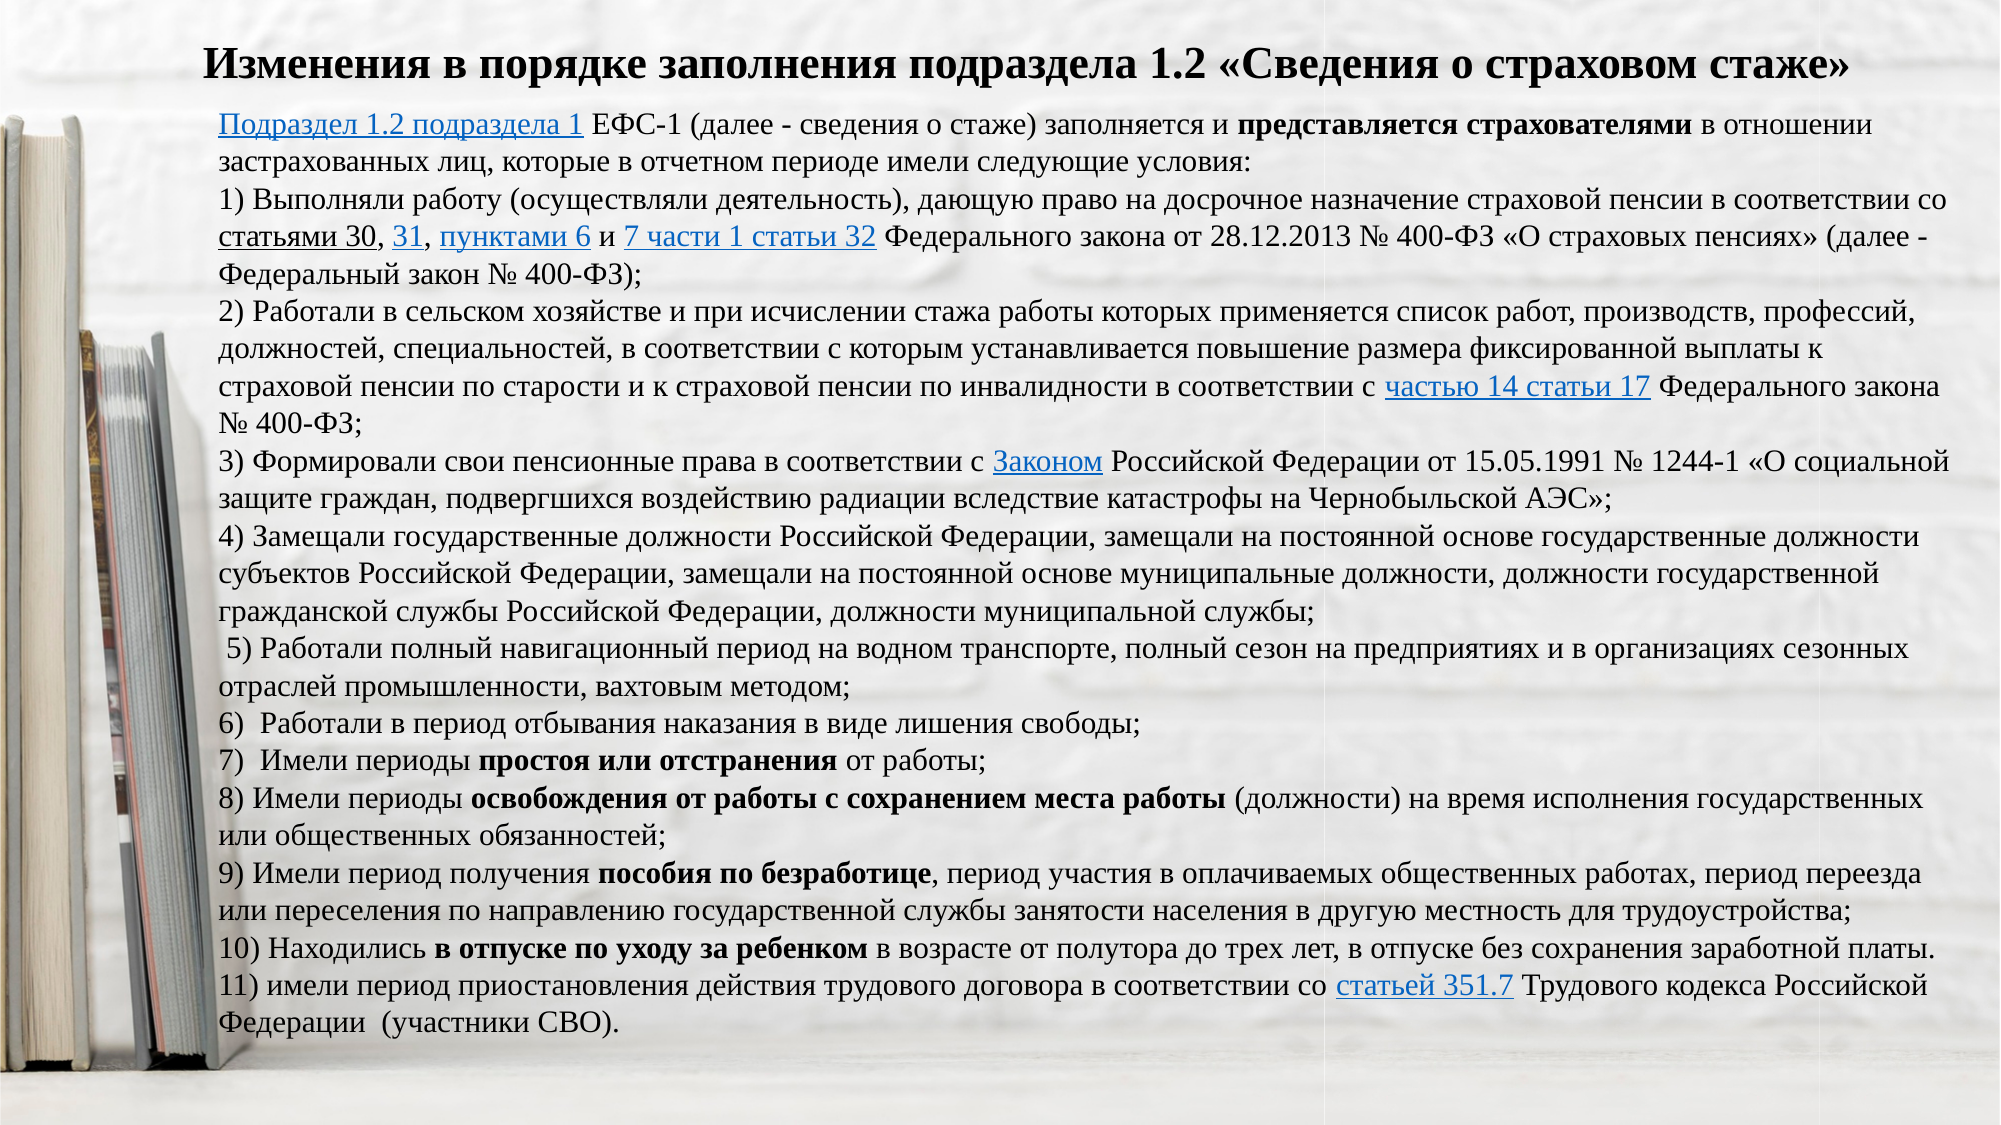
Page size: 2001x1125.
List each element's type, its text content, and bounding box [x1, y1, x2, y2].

text_box Подраздел 1.2 подраздела 1 ЕФС-1 (далее - сведения о стаже) заполняется и представляется страхователями в отношении застрахованных лиц, которые в отчетном периоде имели следующие условия: 1) Выполняли работу (осуществляли деятельность), дающую право на досрочное назначение страховой пенсии в соответствии со статьями 30, 31, пунктами 6 и 7 части 1 статьи 32 Федерального закона от 28.12.2013 № 400-ФЗ «О страховых пенсиях» (далее -Федеральный закон № 400-ФЗ); 2) Работали в сельском хозяйстве и при исчислении стажа работы которых применяется список работ, производств, профессий, должностей, специальностей, в соответствии с которым устанавливается повышение размера фиксированной выплаты к страховой пенсии по старости и к страховой пенсии по инвалидности в соответствии с частью 14 статьи 17 Федерального закона № 400-ФЗ; 3) Формировали свои пенсионные права в соответствии с Законом Российской Федерации от 15.05.1991 № 1244-1 «О социальной защите граждан, подвергшихся воздействию радиации вследствие катастрофы на Чернобыльской АЭС»; 4) Замещали государственные должности Российской Федерации, замещали на постоянной основе государственные должности субъектов Российской Федерации, замещали на постоянной основе муниципальные должности, должности государственной гражданской службы Российской Федерации, должности муниципальной службы; 5) Работали полный навигационный период на водном транспорте, полный сезон на предприятиях и в организациях сезонных отраслей промышленности, вахтовым методом; 6) Работали в период отбывания наказания в виде лишения свободы; 7) Имели периоды простоя или отстранения от работы; 8) Имели периоды освобождения от работы с сохранением места работы (должности) на время исполнения государственных или общественных обязанностей; 9) Имели период получения пособия по безработице, период участия в оплачиваемых общественных работах, период переезда или переселения по направлению государственной службы занятости населения в другую местность для трудоустройства; 10) Находились в отпуске по уходу за ребенком в возрасте от полутора до трех лет, в отпуске без сохранения заработной платы. 11) имели период приостановления действия трудового договора в соответствии со статьей 351.7 Трудового кодекса Российской Федерации (участники СВО). [203, 95, 1976, 1084]
text_box Изменения в порядке заполнения подраздела 1.2 «Сведения о страховом стаже» [82, 31, 1973, 96]
picture [0, 0, 2000, 1125]
